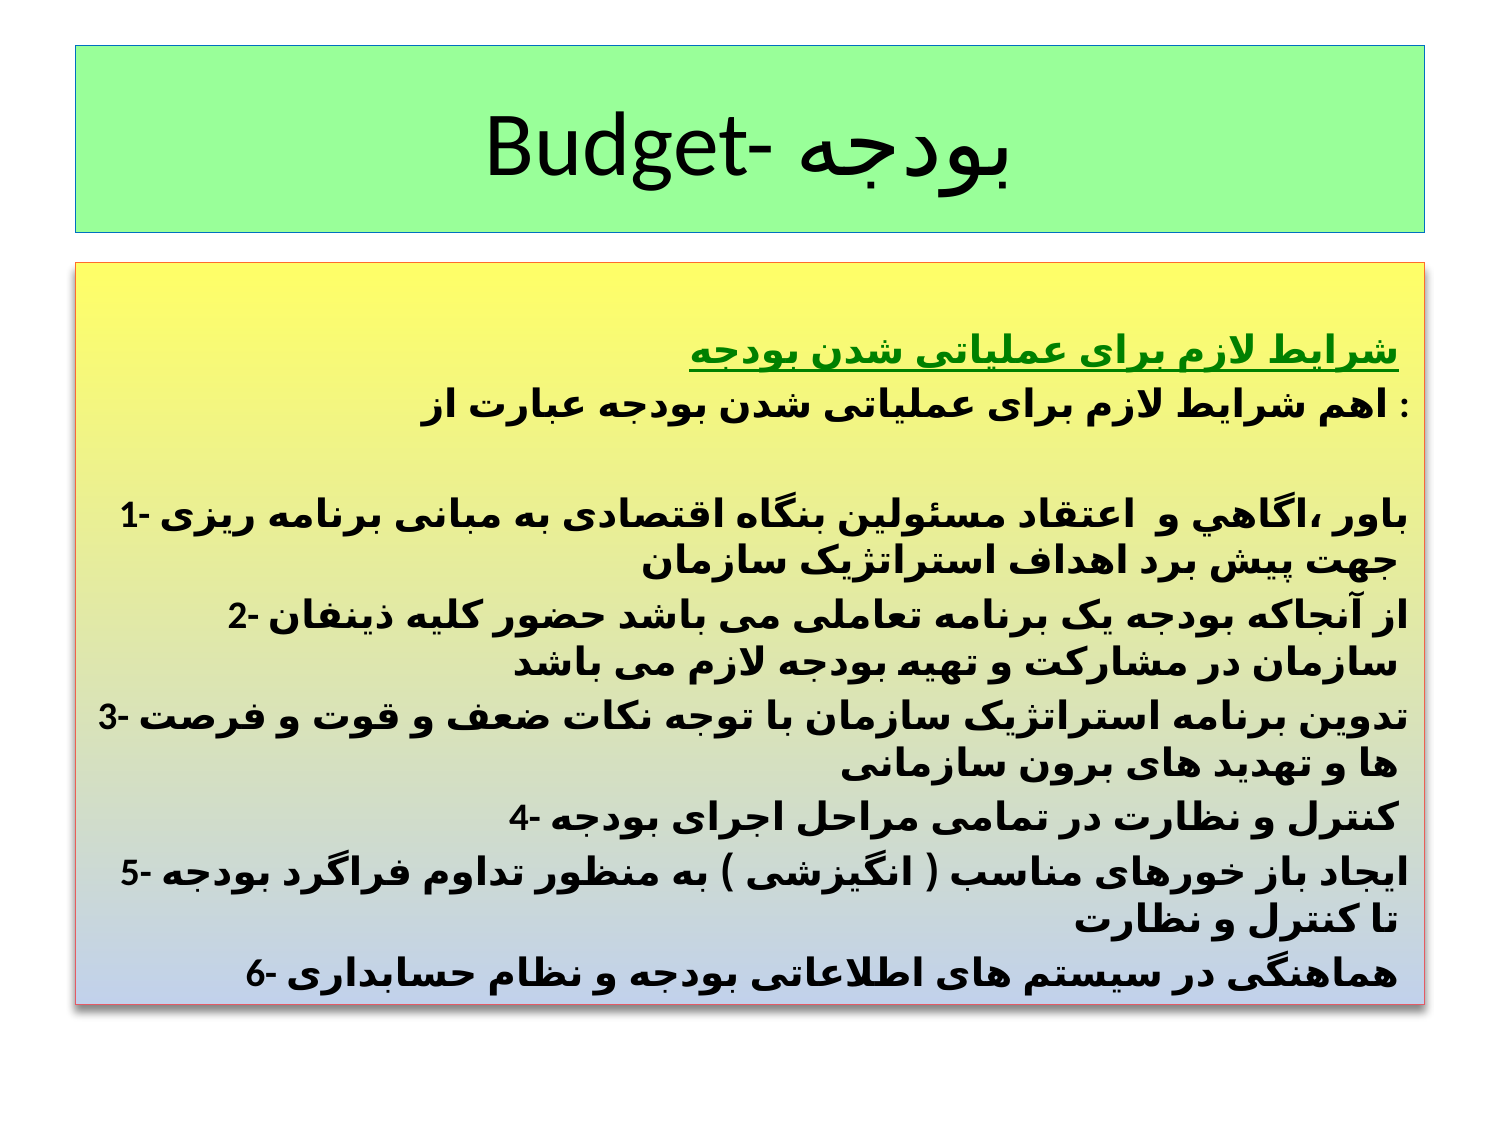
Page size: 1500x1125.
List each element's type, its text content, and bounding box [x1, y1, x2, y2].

list شرایط لازم برای عملیاتی شدن بودجه اهم شرایط لازم برای عملیاتی شدن بودجه عبارت از : 1- باور ،اگاهي و اعتقاد مسئولین بنگاه اقتصادی به مبانی برنامه ریزی جهت پیش برد اهداف استراتژیک سازمان 2- از آنجاکه بودجه یک برنامه تعاملی می باشد حضور کلیه ذینفان سازمان در مشارکت و تهیه بودجه لازم می باشد 3- تدوین برنامه استراتژیک سازمان با توجه نکات ضعف و قوت و فرصت ها و تهدید های برون سازمانی 4- کنترل و نظارت در تمامی مراحل اجرای بودجه 5- ایجاد باز خورهای مناسب ( انگیزشی ) به منظور تداوم فراگرد بودجه تا کنترل و نظارت 6- هماهنگی در سیستم های اطلاعاتی بودجه و نظام حسابداری [75, 262, 1425, 1005]
title Budget- بودجه [75, 45, 1425, 233]
